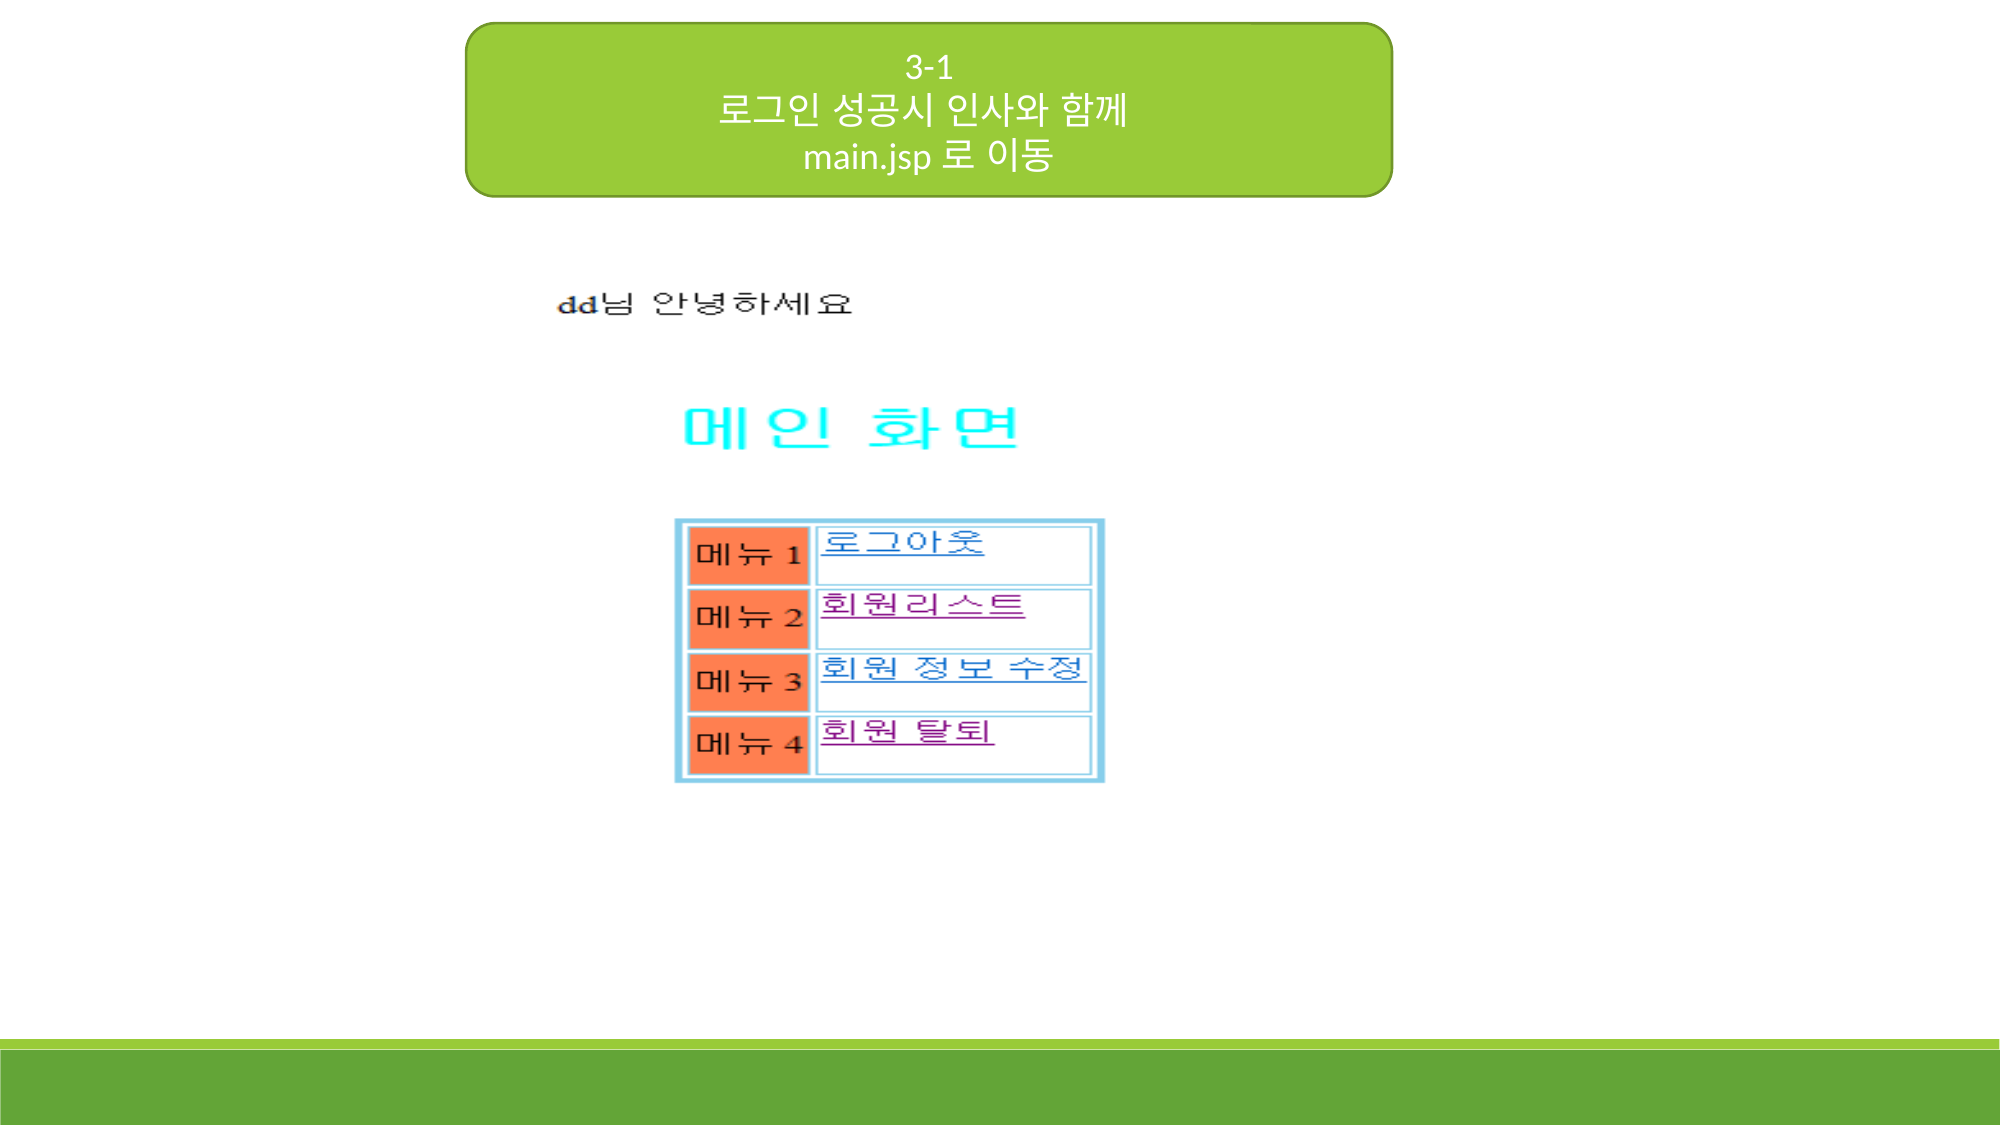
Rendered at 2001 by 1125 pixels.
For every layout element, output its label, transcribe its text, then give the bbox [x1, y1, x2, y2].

text_box 3-1 로그인 성공시 인사와 함께 main.jsp로 이동 [464, 21, 1394, 198]
picture [550, 286, 1286, 838]
